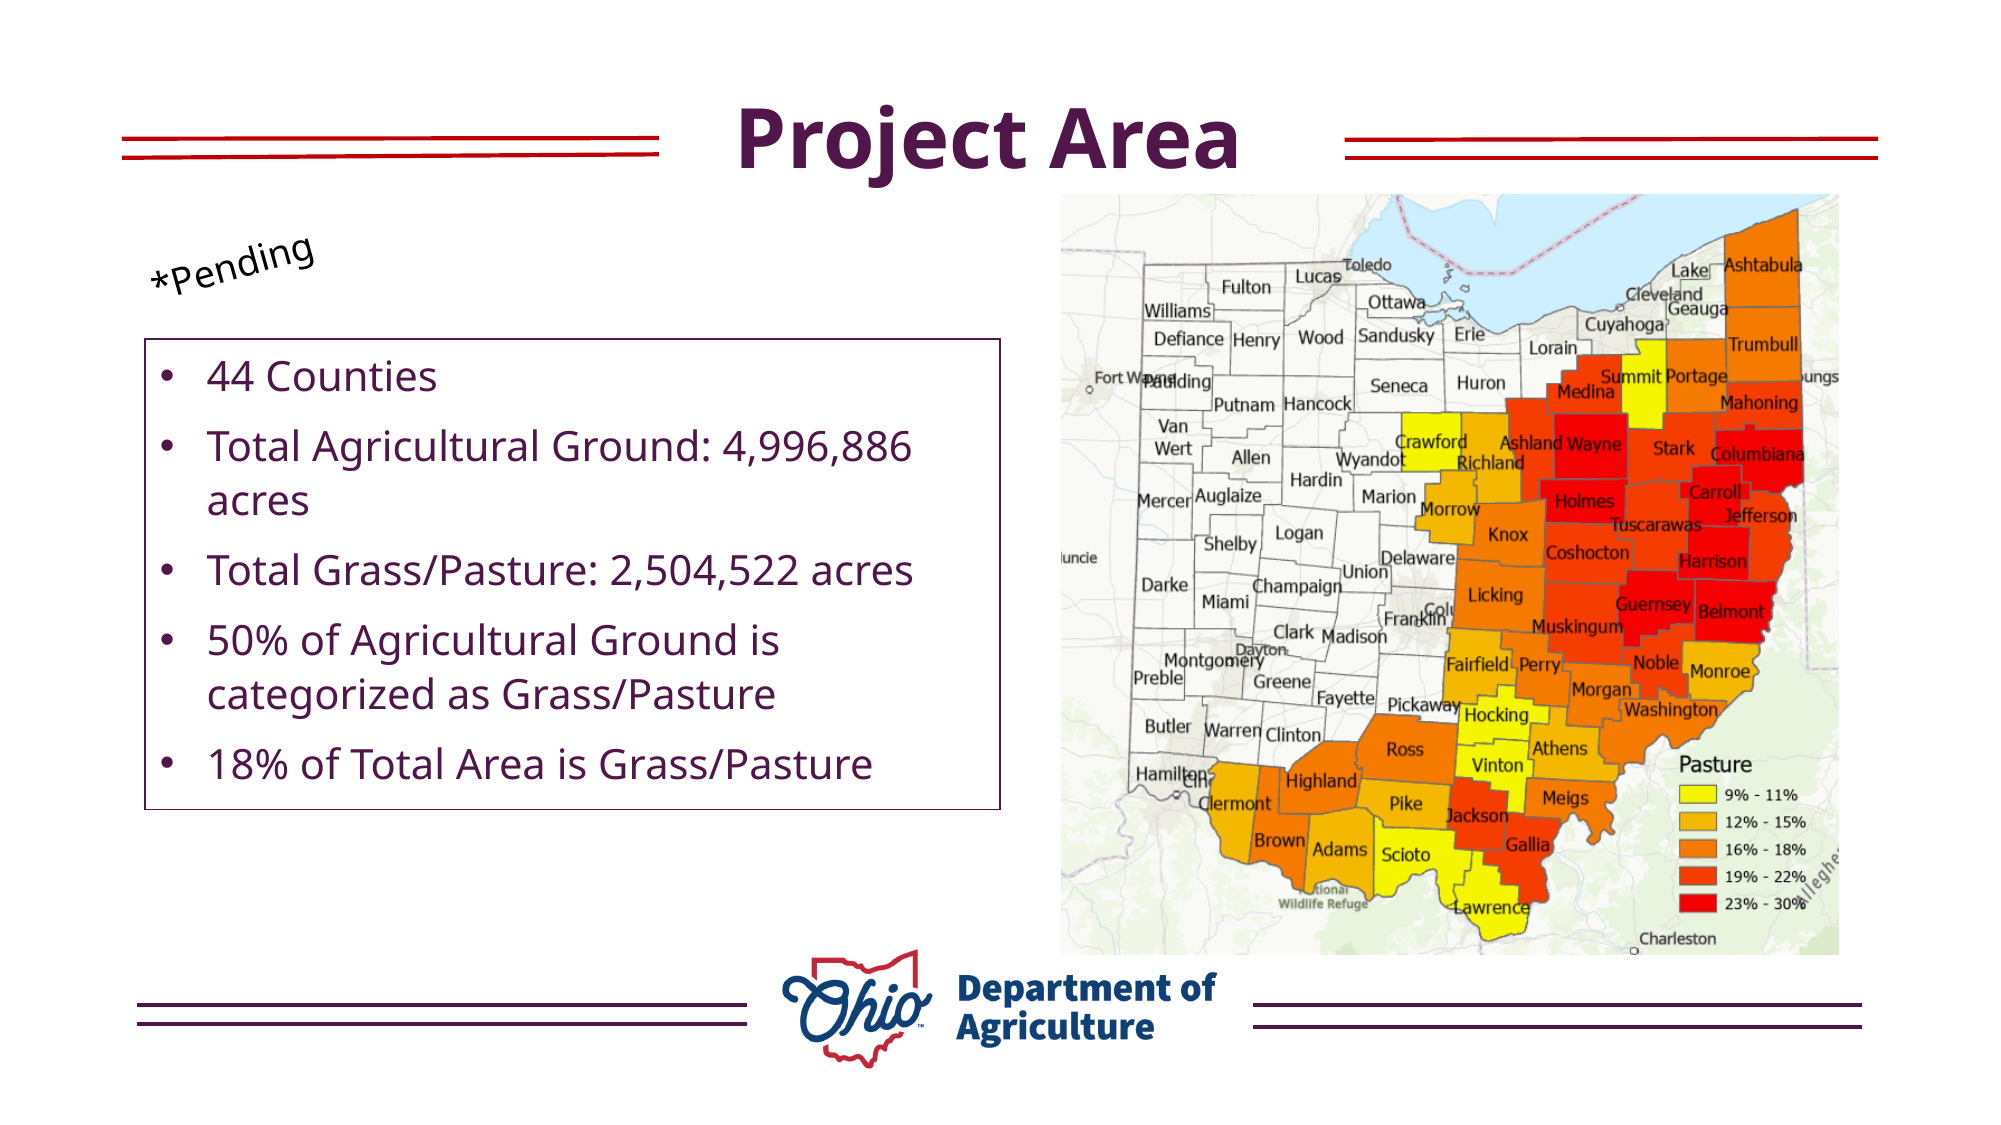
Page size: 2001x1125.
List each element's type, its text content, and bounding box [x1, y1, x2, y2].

title Project Area [137, 32, 1863, 251]
text_box *Pending [129, 198, 375, 320]
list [767, 920, 1233, 1092]
picture [1060, 194, 1840, 955]
text_box 44 Counties Total Agricultural Ground: 4,996,886 acres Total Grass/Pasture: 2,504,522 acres 50% of Agricultural Ground is categorized as Grass/Pasture 18% of Total Area is Grass/Pasture [144, 338, 1000, 810]
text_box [121, 153, 660, 159]
